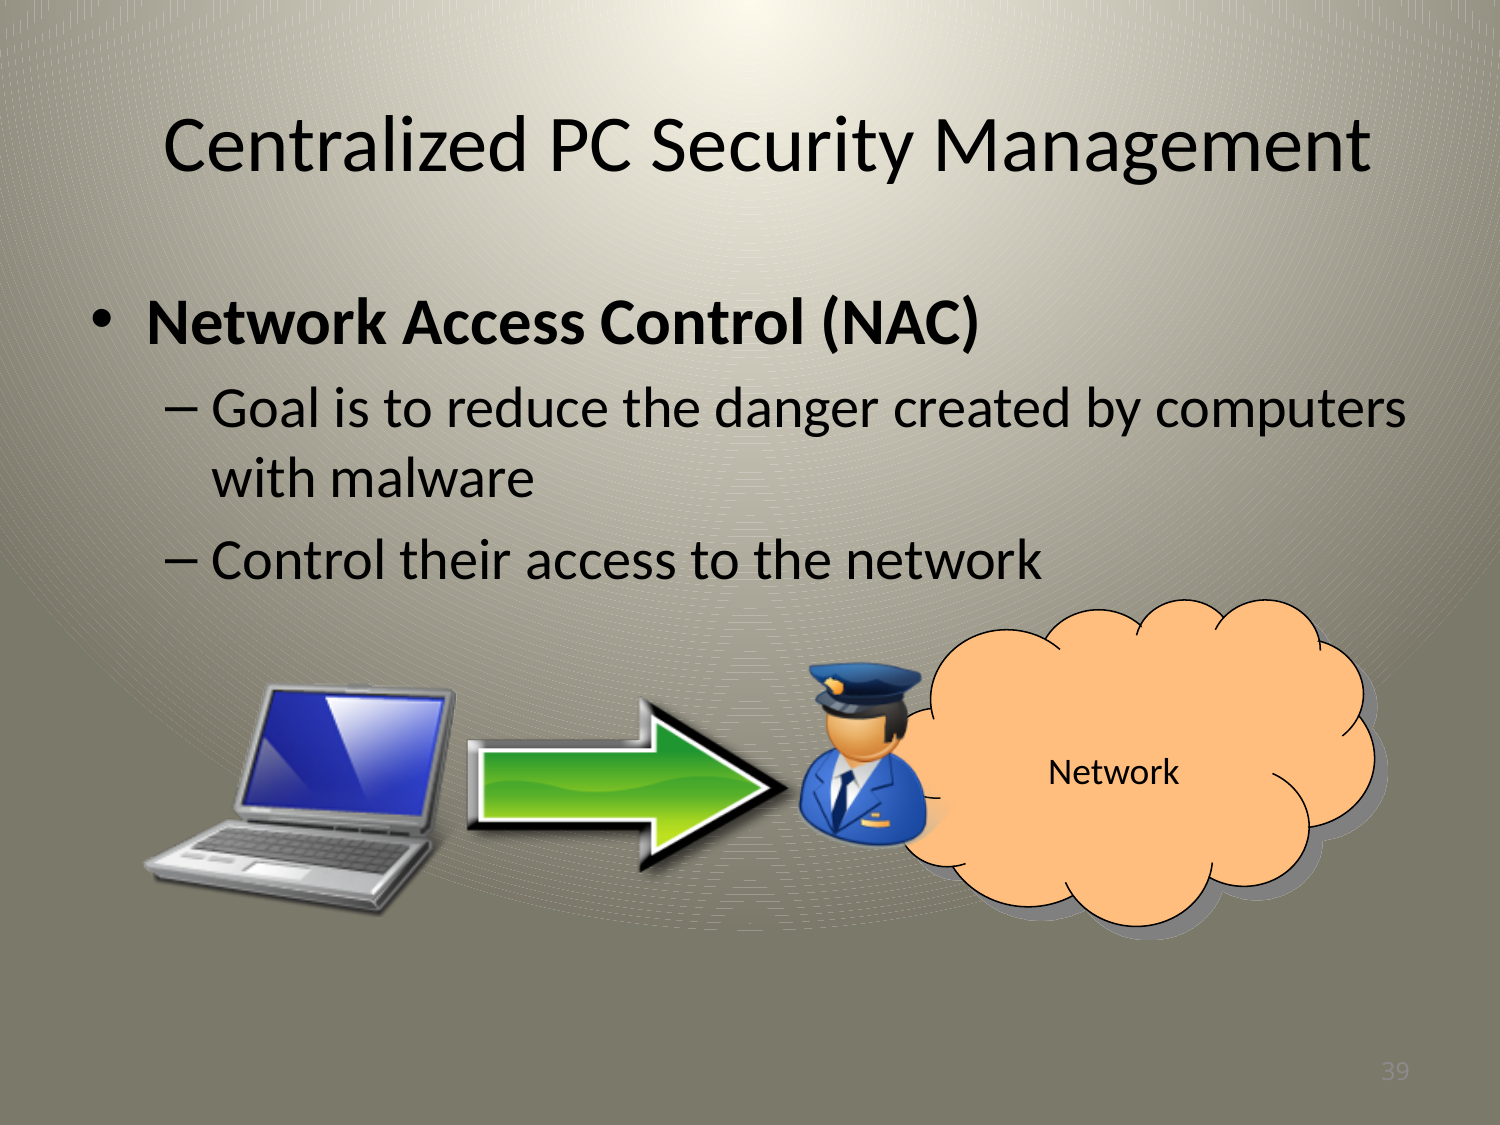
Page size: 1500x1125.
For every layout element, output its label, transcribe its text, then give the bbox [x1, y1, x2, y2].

text_box Network [956, 599, 1375, 927]
picture [137, 624, 976, 976]
list Network Access Control (NAC) Goal is to reduce the danger created by computers with malware Control their access to the network [75, 270, 1425, 1013]
slide_number 39 [1074, 1042, 1425, 1103]
title Centralized PC Security Management [75, 45, 1463, 233]
